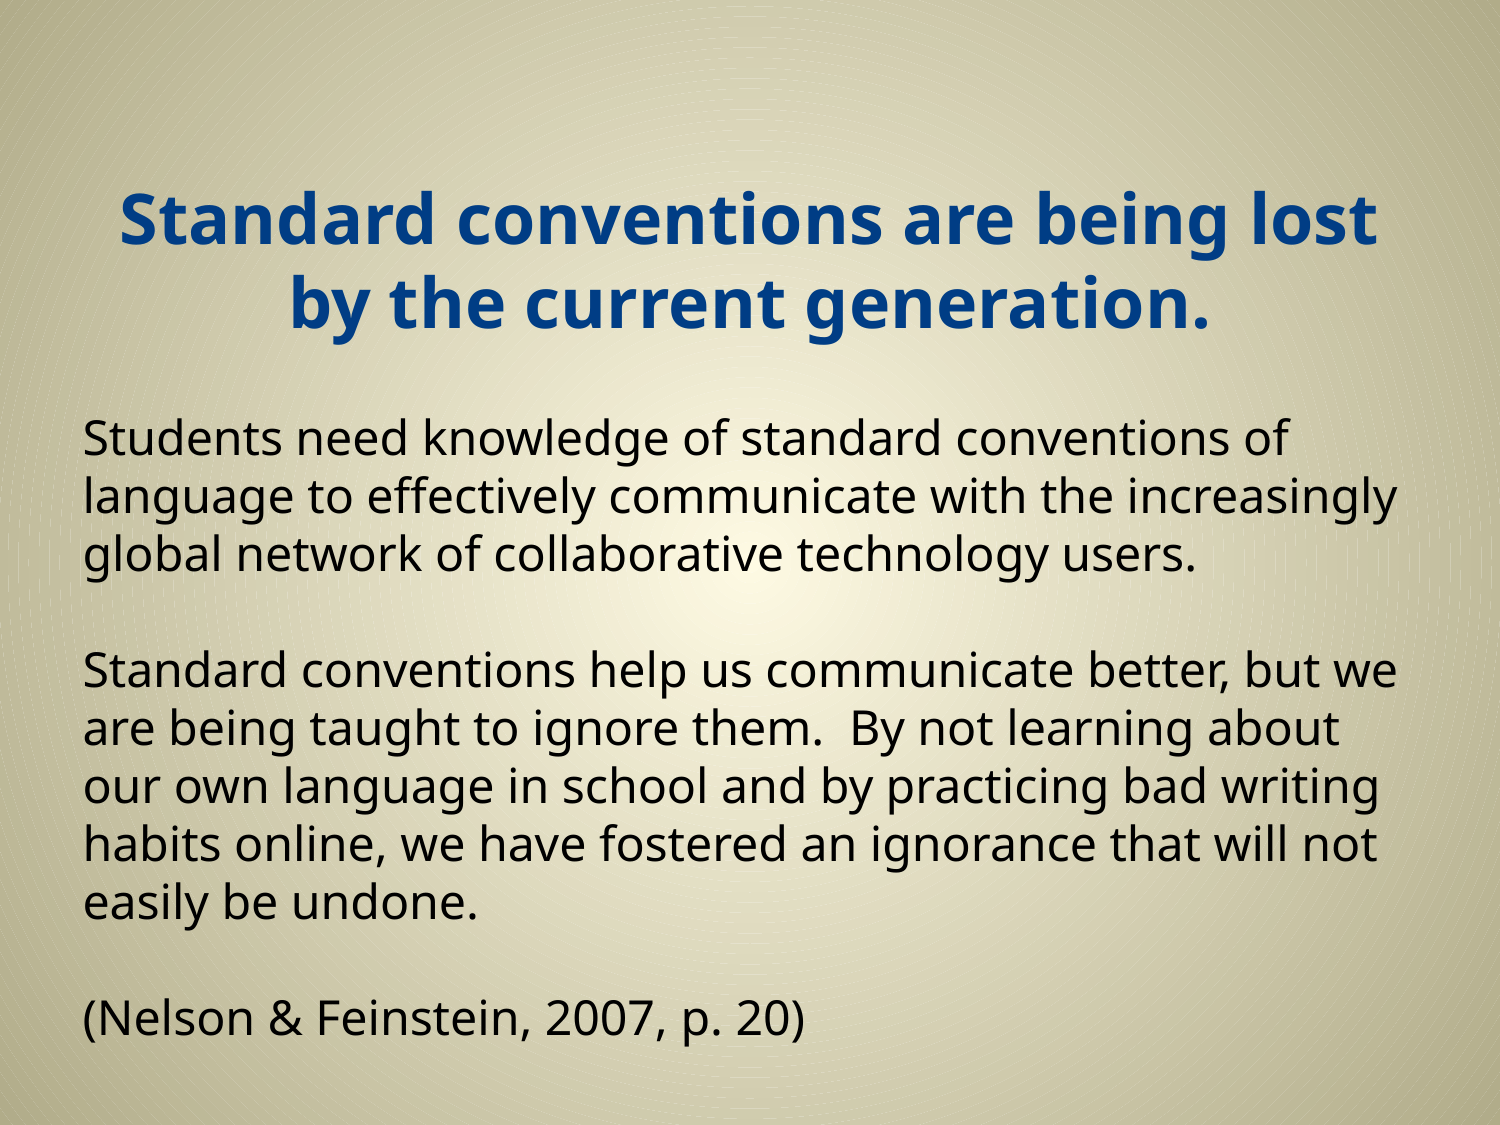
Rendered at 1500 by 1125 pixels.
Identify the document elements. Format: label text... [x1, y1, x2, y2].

title Standard conventions are being lost by the current generation. [75, 162, 1425, 350]
list Students need knowledge of standard conventions of language to effectively communicate with the increasingly global network of collaborative technology users. Standard conventions help us communicate better, but we are being taught to ignore them. By not learning about our own language in school and by practicing bad writing habits online, we have fostered an ignorance that will not easily be undone. (Nelson & Feinstein, 2007, p. 20) [75, 399, 1425, 1063]
